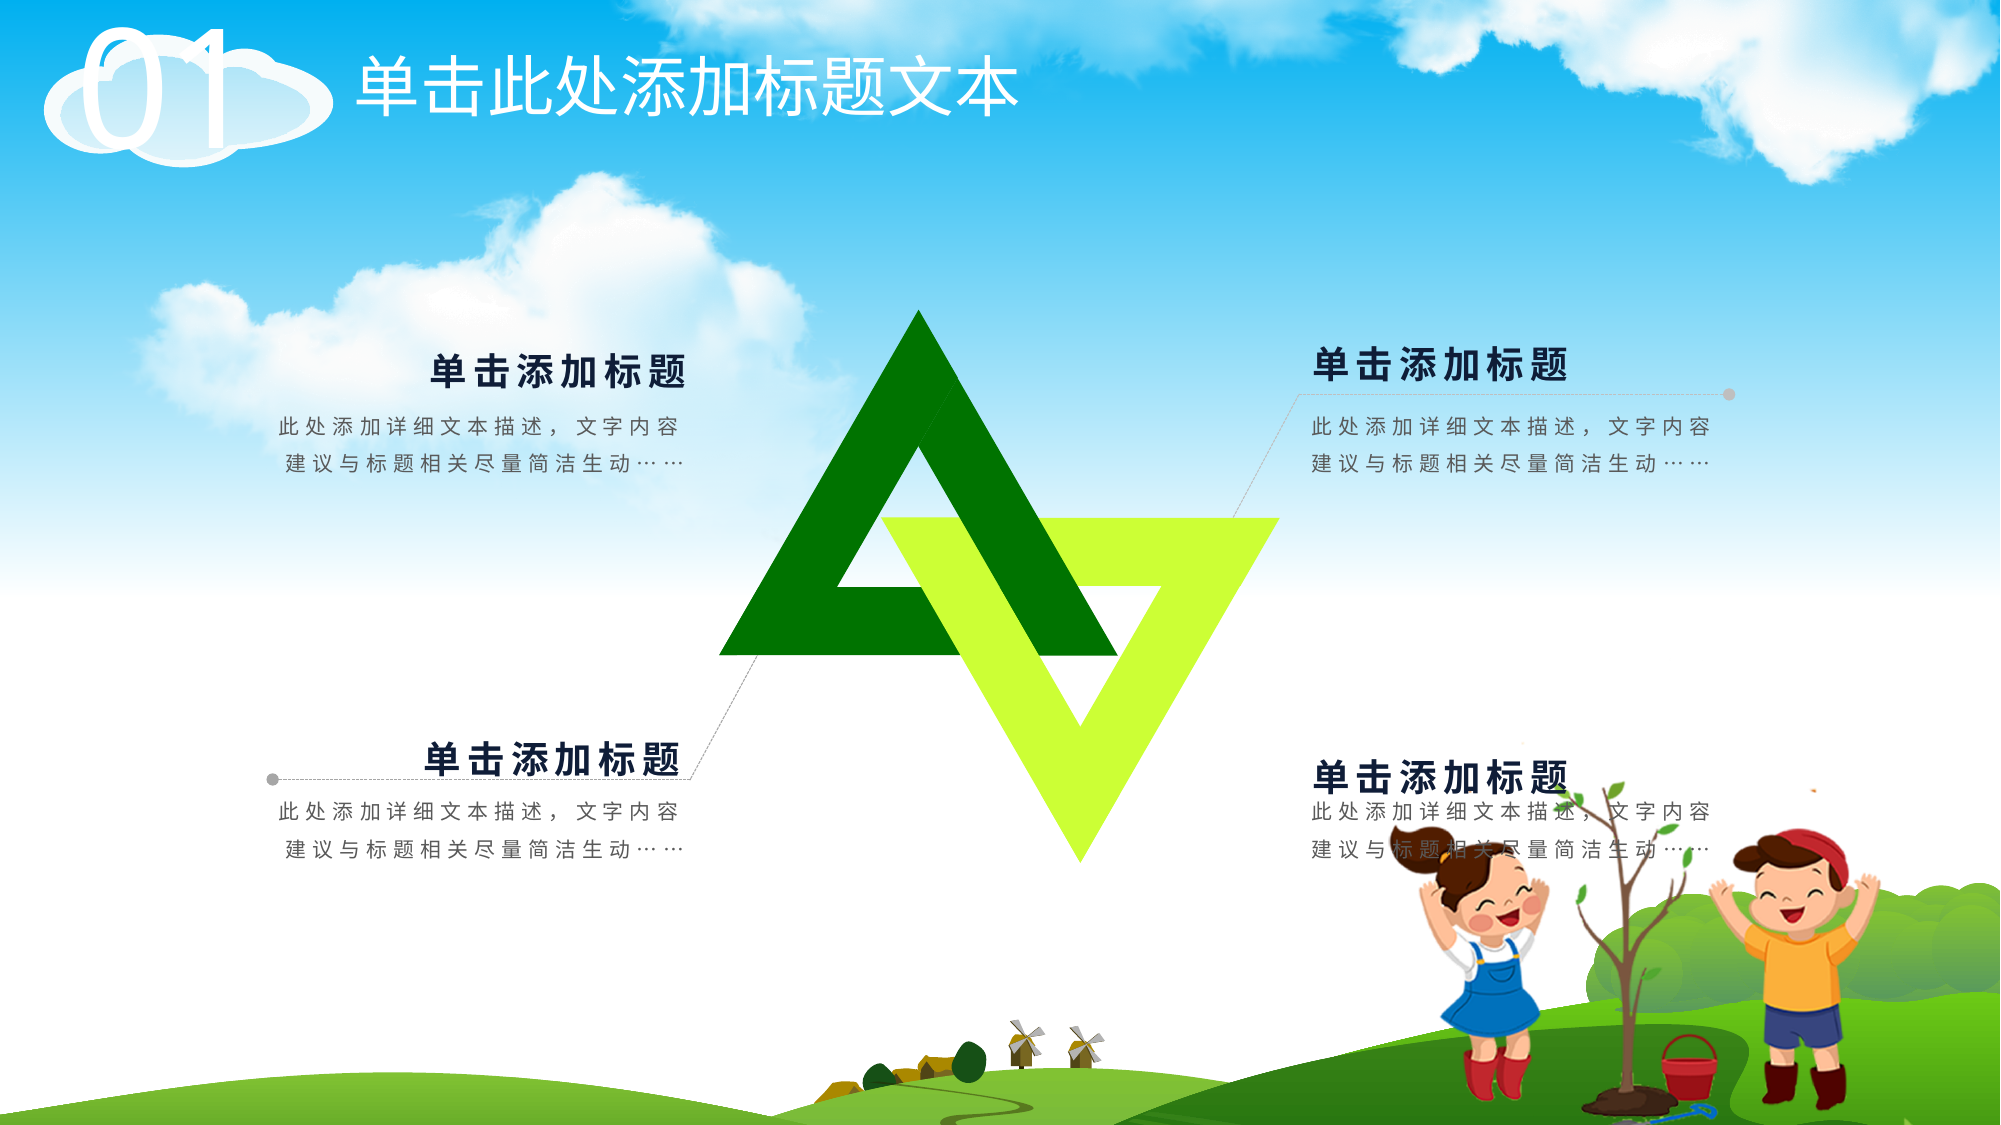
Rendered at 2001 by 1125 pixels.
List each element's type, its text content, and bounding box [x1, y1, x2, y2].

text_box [1297, 311, 1752, 480]
picture [1388, 658, 1913, 1125]
text_box 01 [19, 0, 316, 190]
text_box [244, 705, 699, 866]
picture [44, 0, 2001, 567]
text_box 单击此处添加标题文本 [338, 37, 1044, 132]
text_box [1297, 723, 1752, 866]
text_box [272, 299, 1730, 873]
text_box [244, 317, 701, 480]
